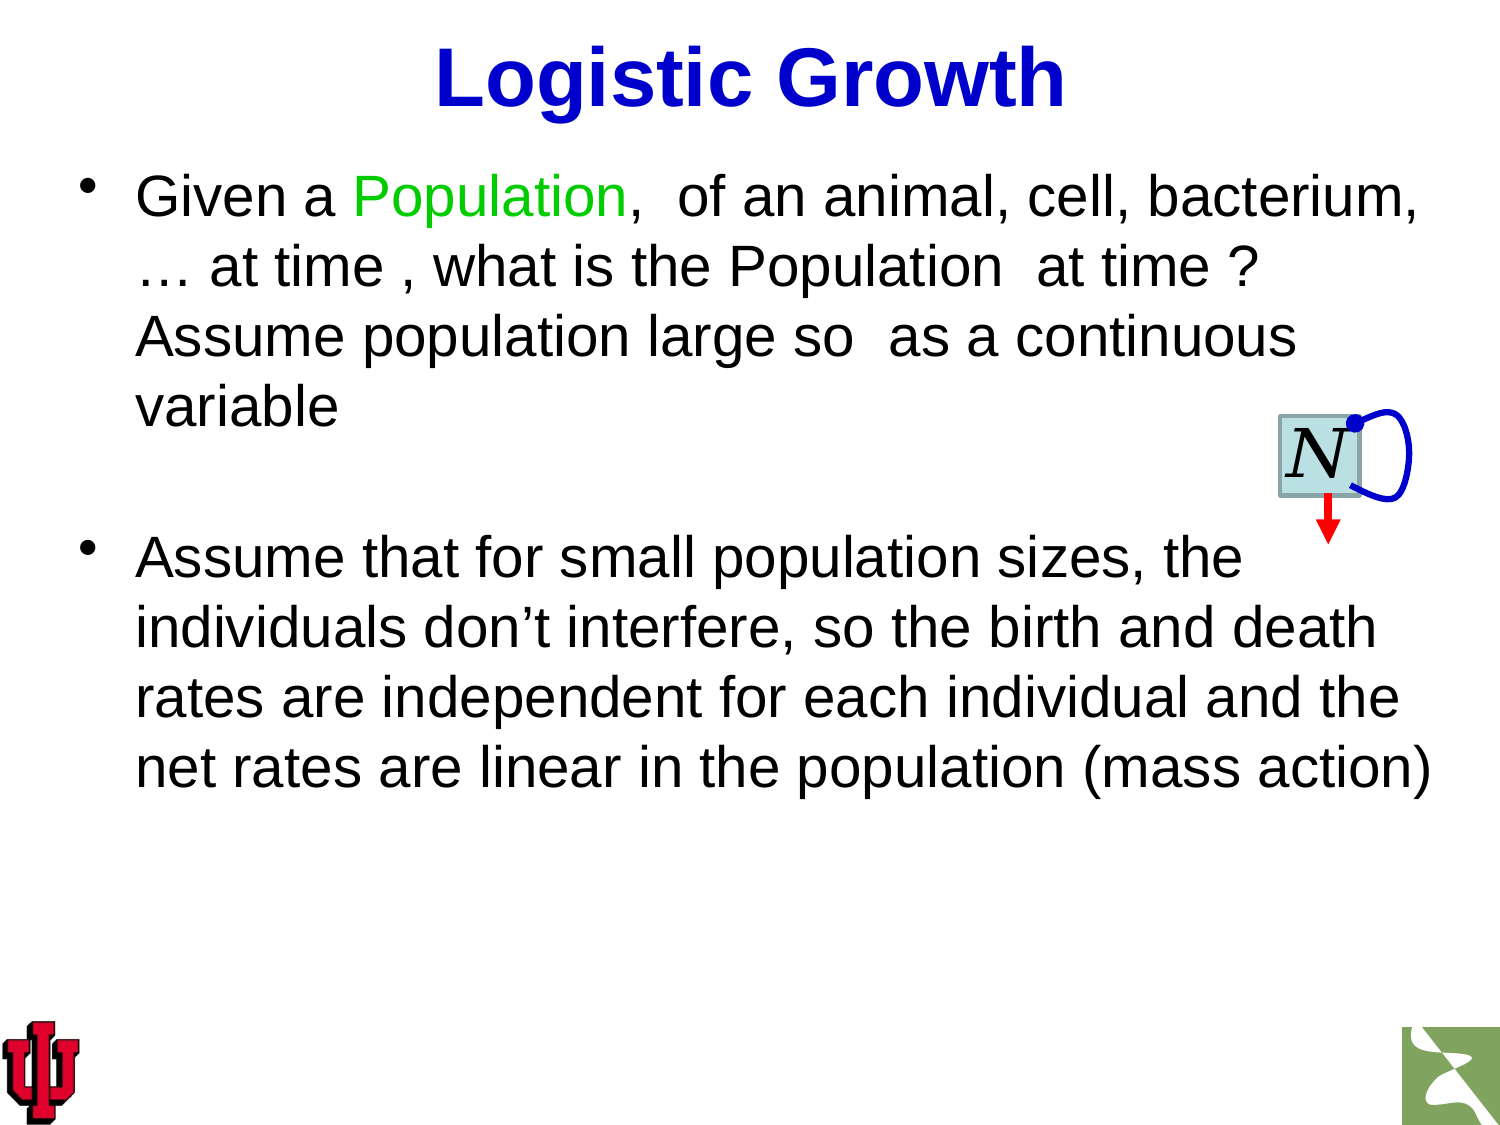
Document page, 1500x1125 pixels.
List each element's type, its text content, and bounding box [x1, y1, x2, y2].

picture [1402, 1027, 1500, 1125]
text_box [1282, 412, 1410, 545]
title Logistic Growth [3, 0, 1500, 151]
picture [0, 1020, 80, 1125]
